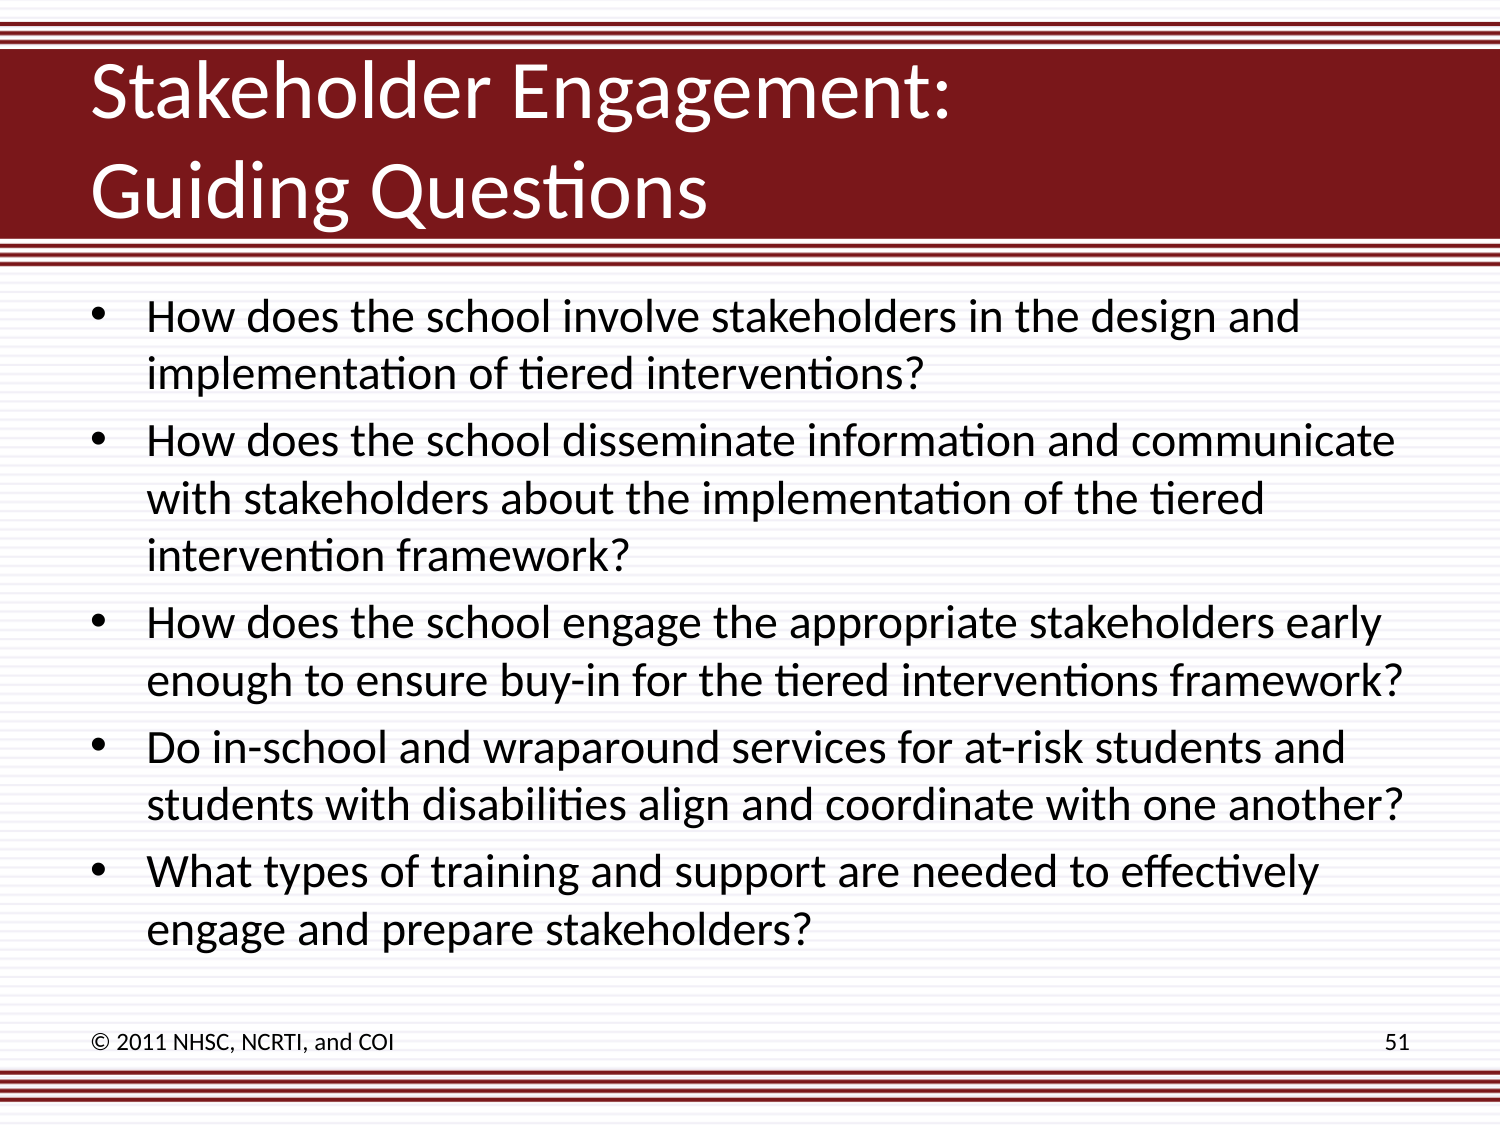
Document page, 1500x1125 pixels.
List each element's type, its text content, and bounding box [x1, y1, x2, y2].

title Stakeholder Engagement: Guiding Questions [74, 53, 1426, 217]
text_box [425, 12, 1425, 200]
footer © 2011 NHSC, NCRTI, and COI [75, 1010, 550, 1071]
picture [0, 0, 1500, 1125]
slide_number 51 [1074, 1010, 1425, 1071]
list How does the school involve stakeholders in the design and implementation of tiered interventions? How does the school disseminate information and communicate with stakeholders about the implementation of the tiered intervention framework? How does the school engage the appropriate stakeholders early enough to ensure buy-in for the tiered interventions framework? Do in-school and wraparound services for at-risk students and students with disabilities align and coordinate with one another? What types of training and support are needed to effectively engage and prepare stakeholders? [74, 276, 1426, 1020]
